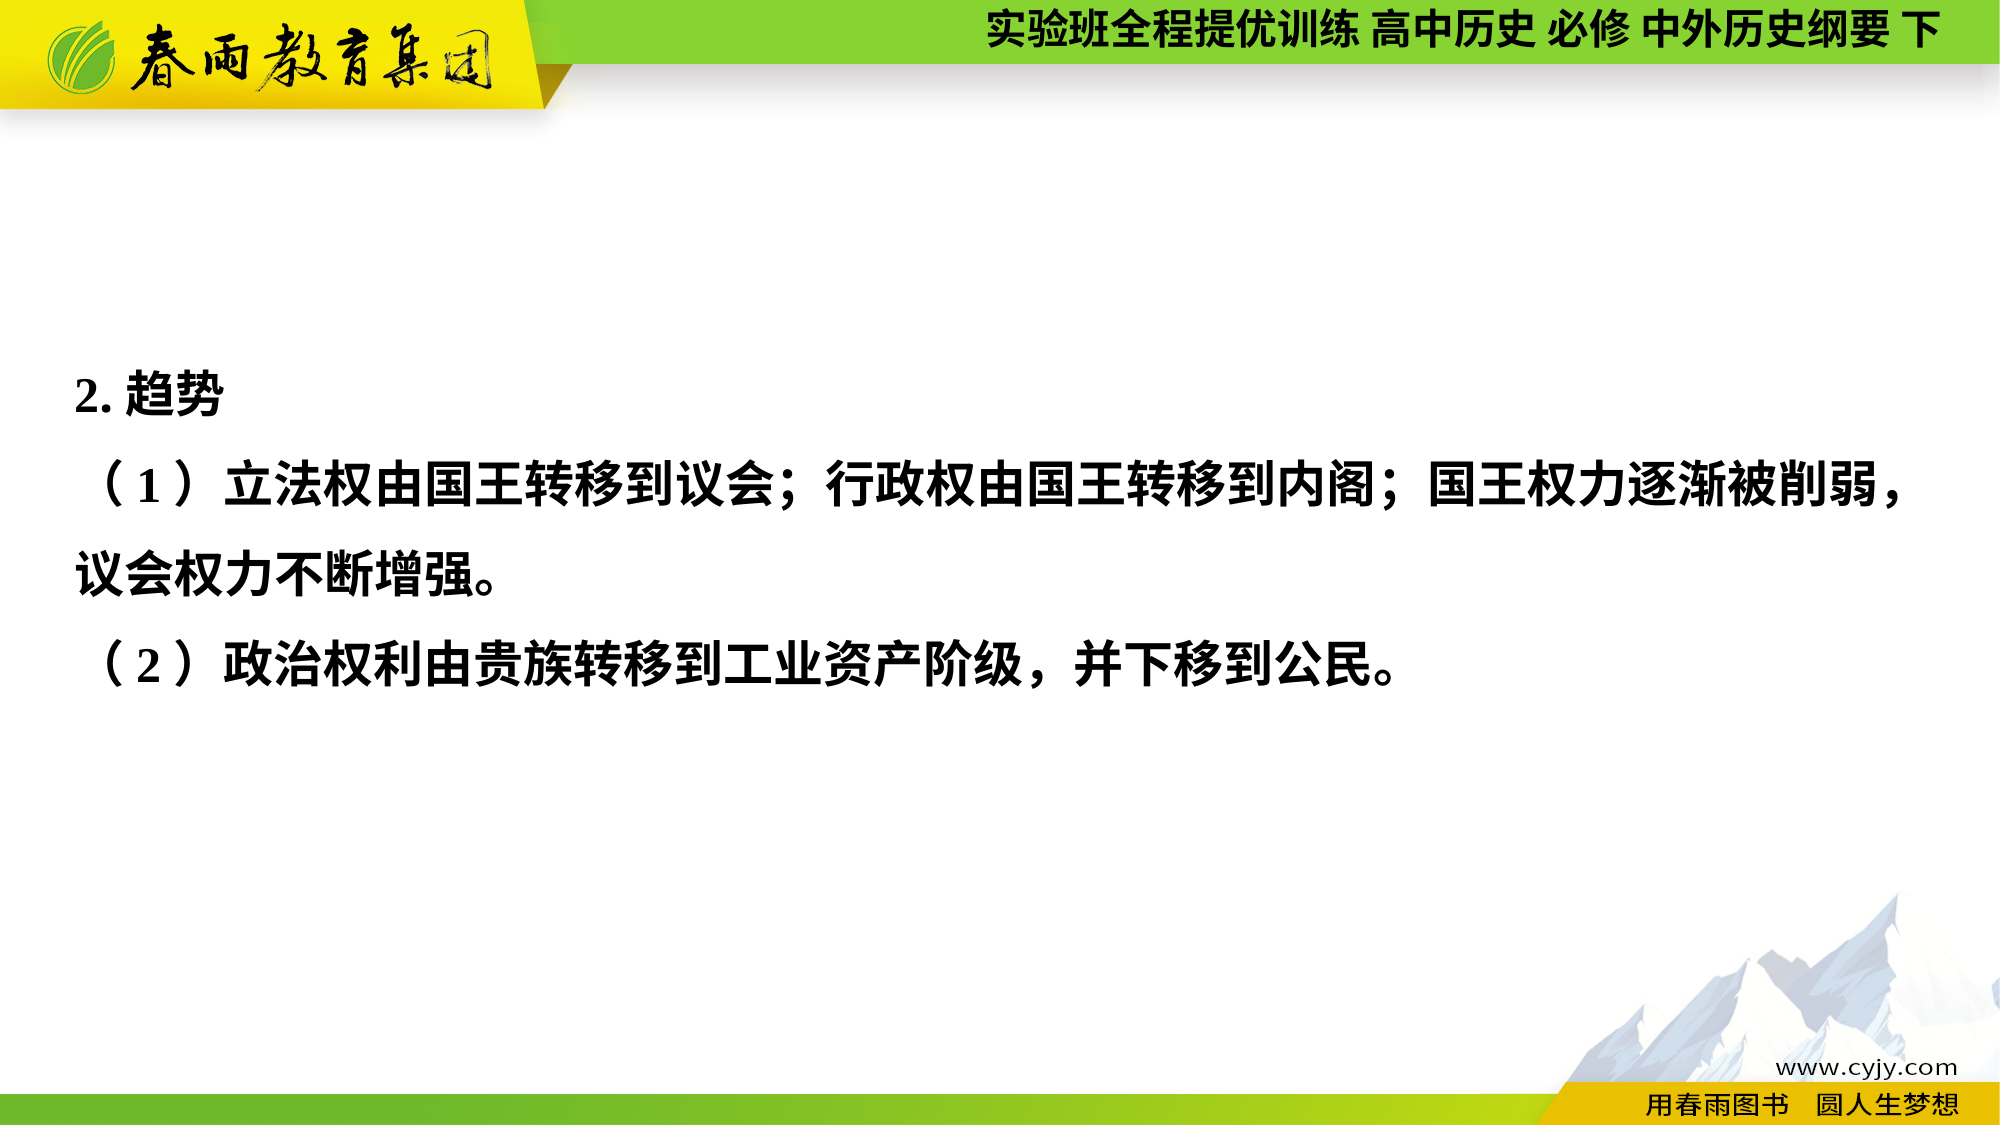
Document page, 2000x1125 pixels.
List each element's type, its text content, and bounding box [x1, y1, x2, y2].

list 2.趋势 （1）立法权由国王转移到议会；行政权由国王转移到内阁；国王权力逐渐被削弱，议会权力不断增强。 （2）政治权利由贵族转移到工业资产阶级，并下移到公民。 [59, 325, 1944, 693]
picture [0, 0, 2000, 1125]
